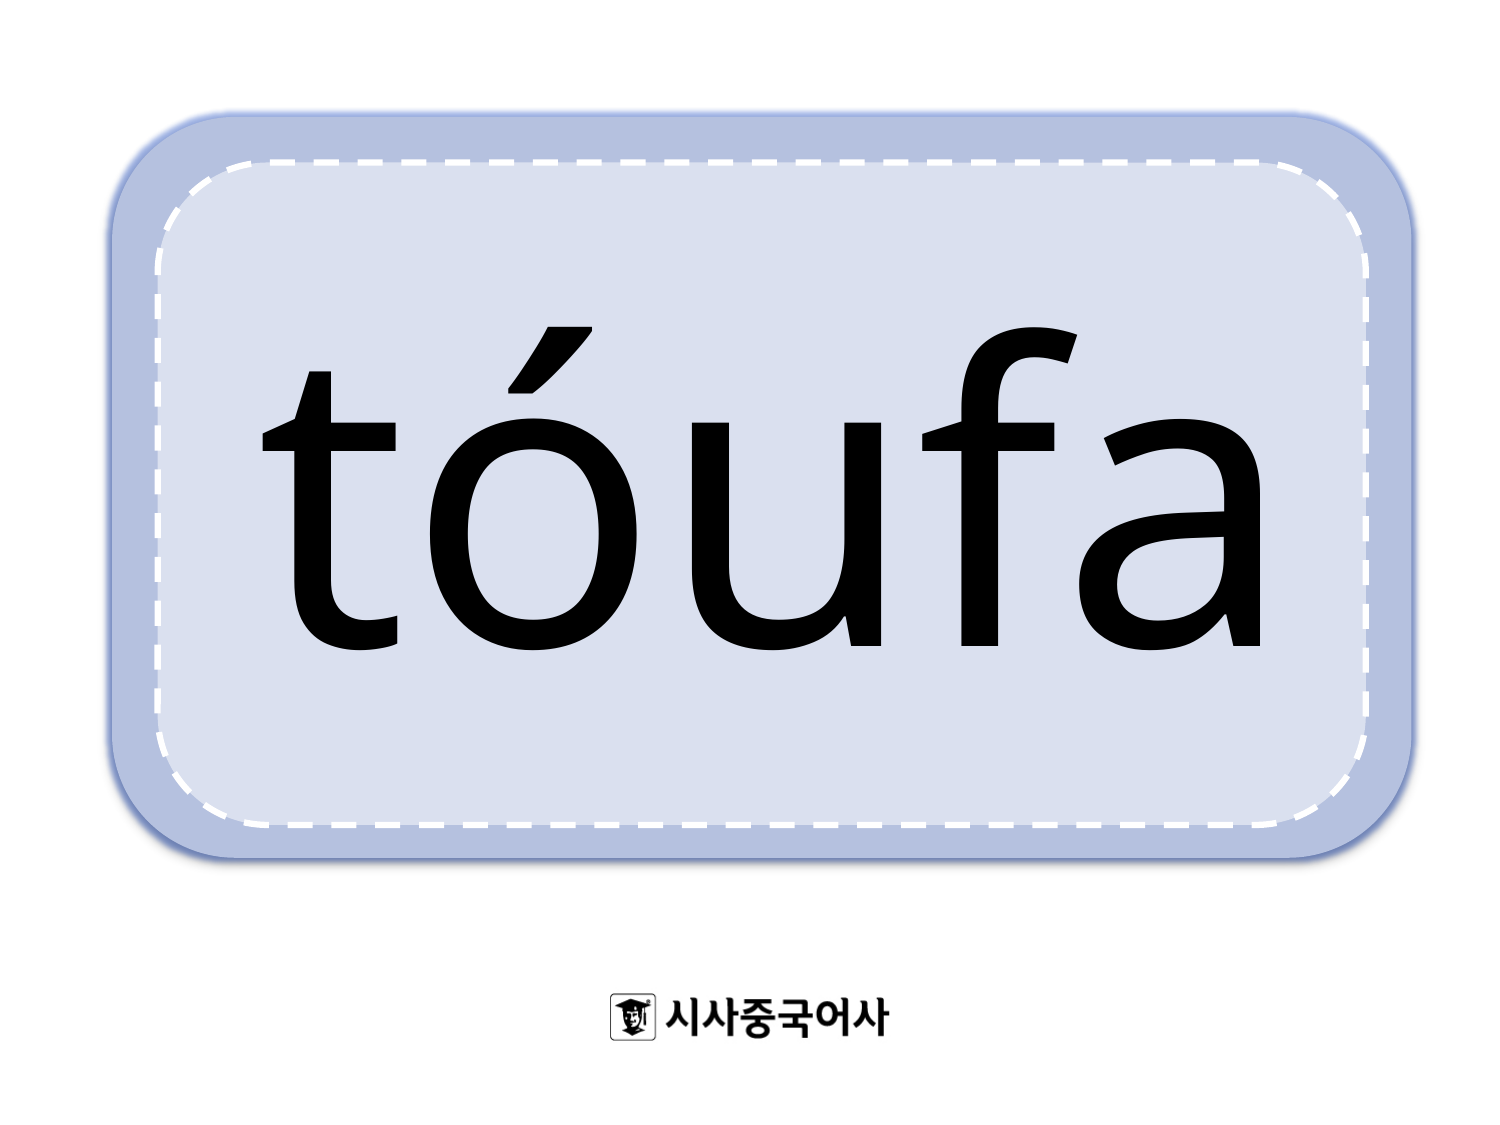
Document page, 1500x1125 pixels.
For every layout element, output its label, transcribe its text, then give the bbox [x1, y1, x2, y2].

picture [602, 987, 898, 1047]
text_box tóufa [171, 149, 1380, 812]
